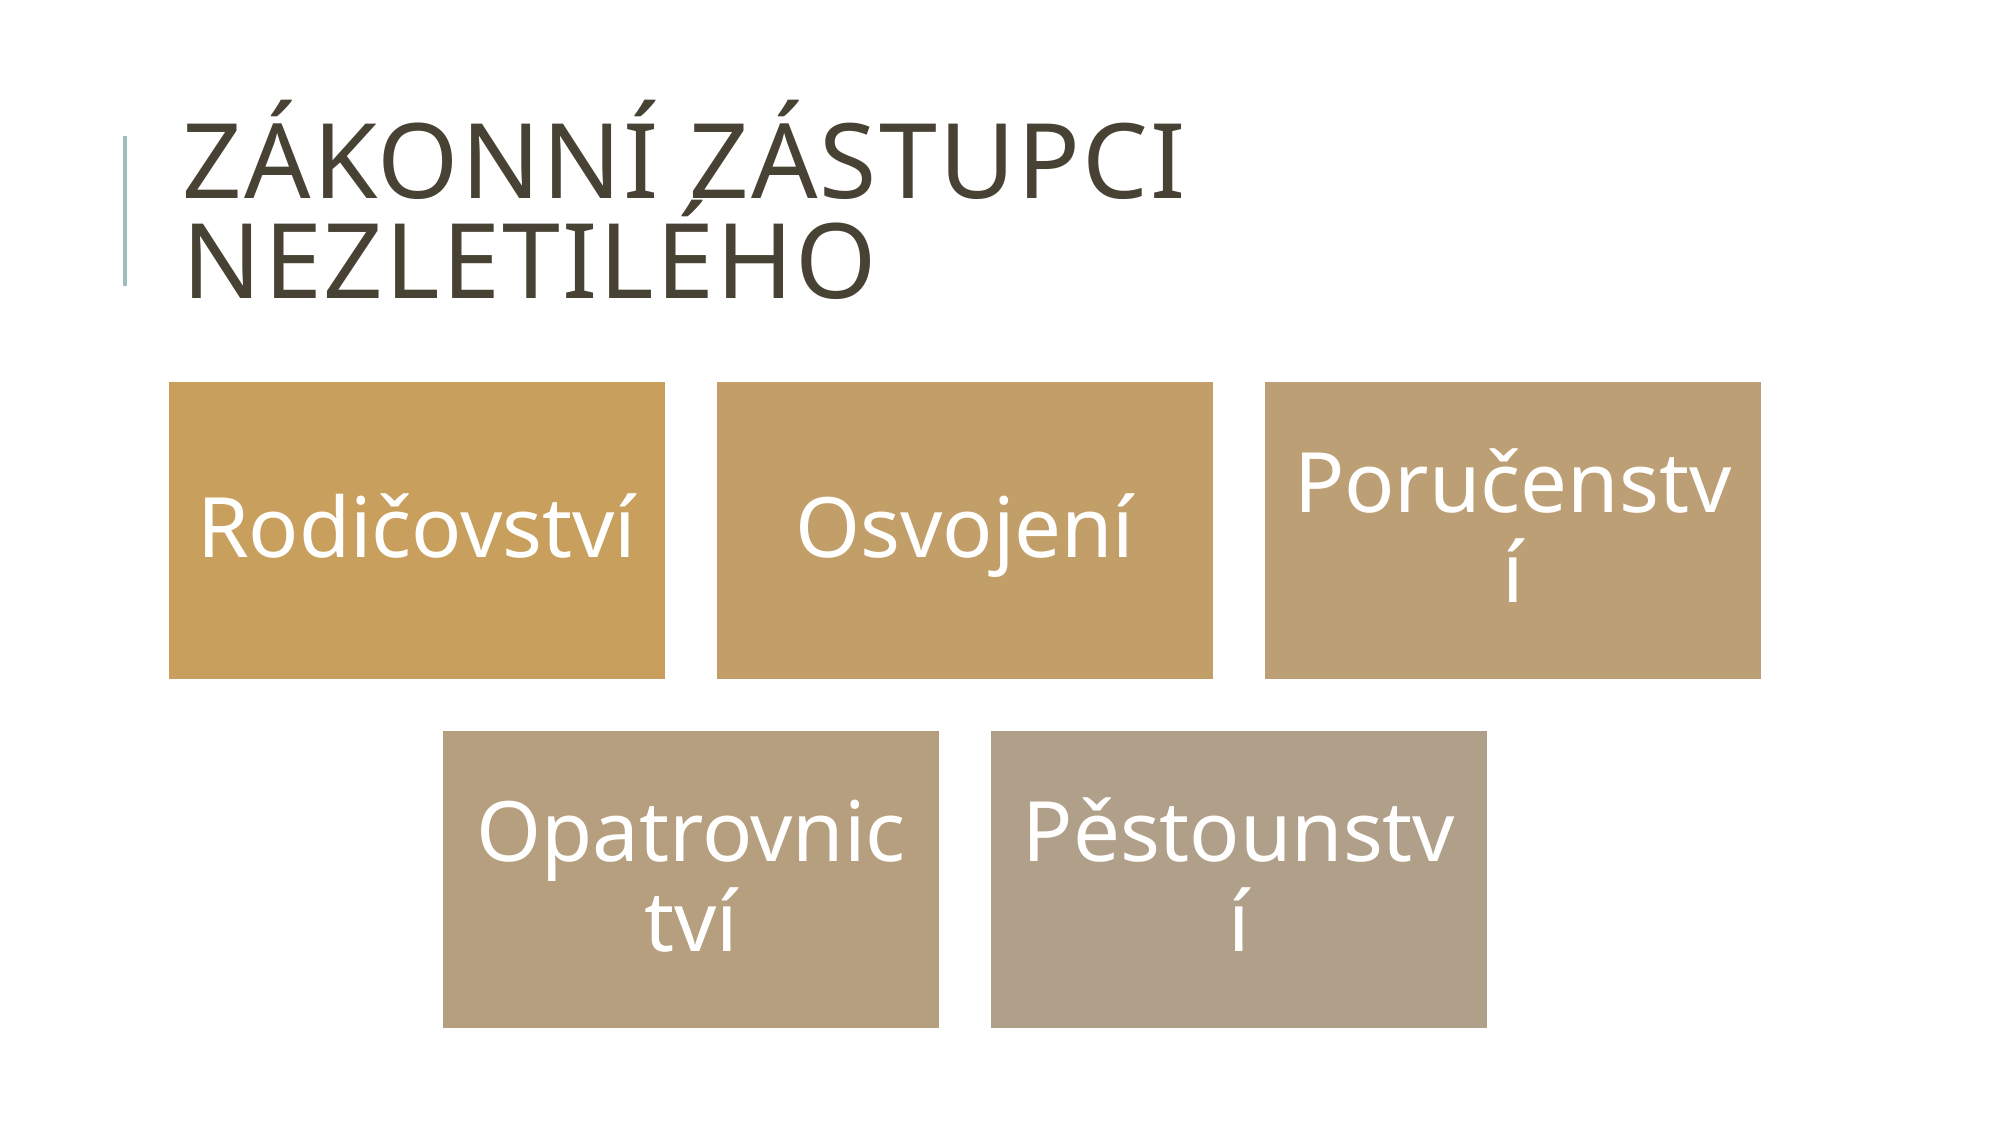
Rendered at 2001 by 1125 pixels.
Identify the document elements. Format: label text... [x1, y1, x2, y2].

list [167, 374, 1763, 1036]
title Zákonní zástupci nezletilého [168, 96, 1763, 342]
